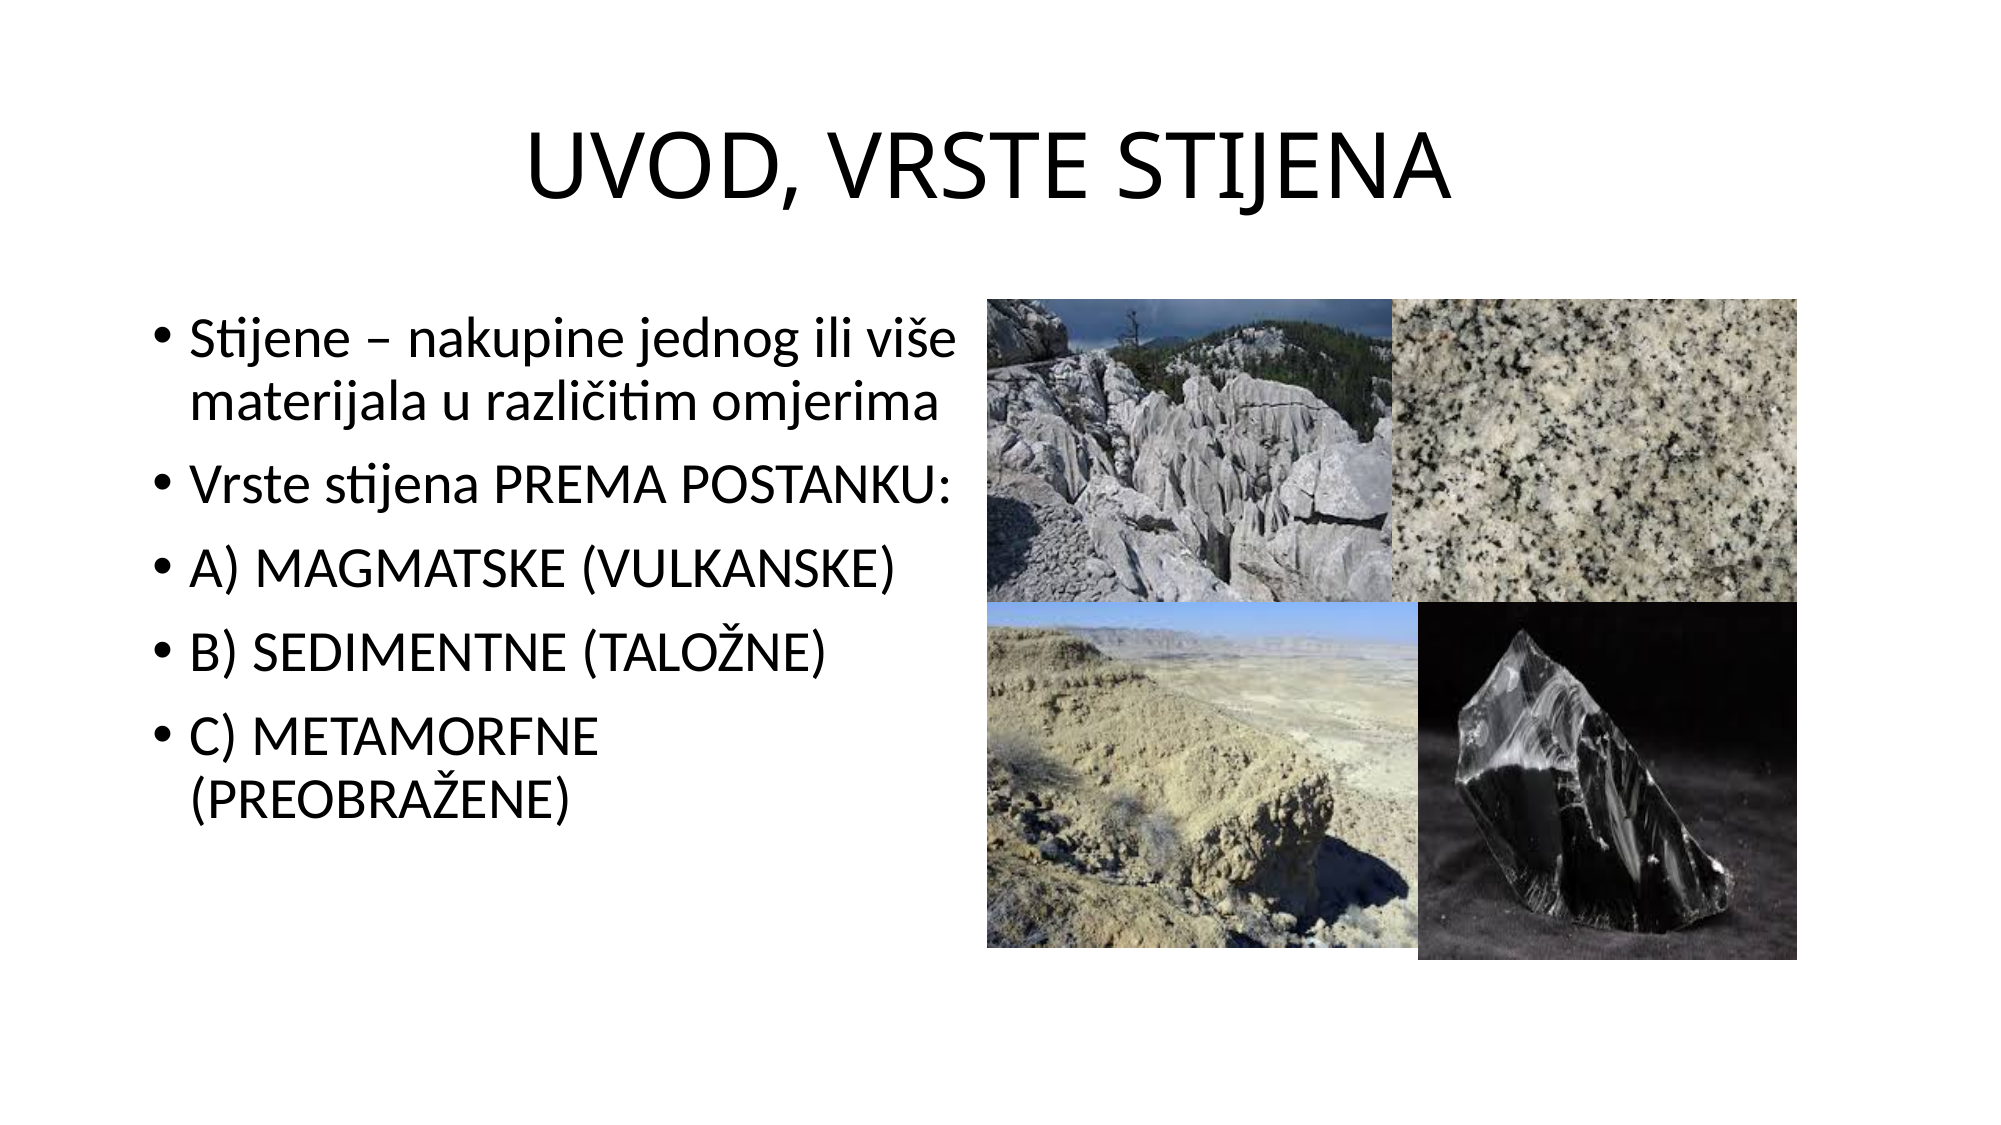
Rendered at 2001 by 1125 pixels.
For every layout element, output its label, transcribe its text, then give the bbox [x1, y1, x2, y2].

picture [987, 299, 1797, 960]
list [987, 299, 1392, 602]
title UVOD, VRSTE STIJENA [137, 59, 1863, 278]
list Stijene – nakupine jednog ili više materijala u različitim omjerima Vrste stijena PREMA POSTANKU: A) MAGMATSKE (VULKANSKE) B) SEDIMENTNE (TALOŽNE) C) METAMORFNE (PREOBRAŽENE) [137, 299, 988, 1014]
